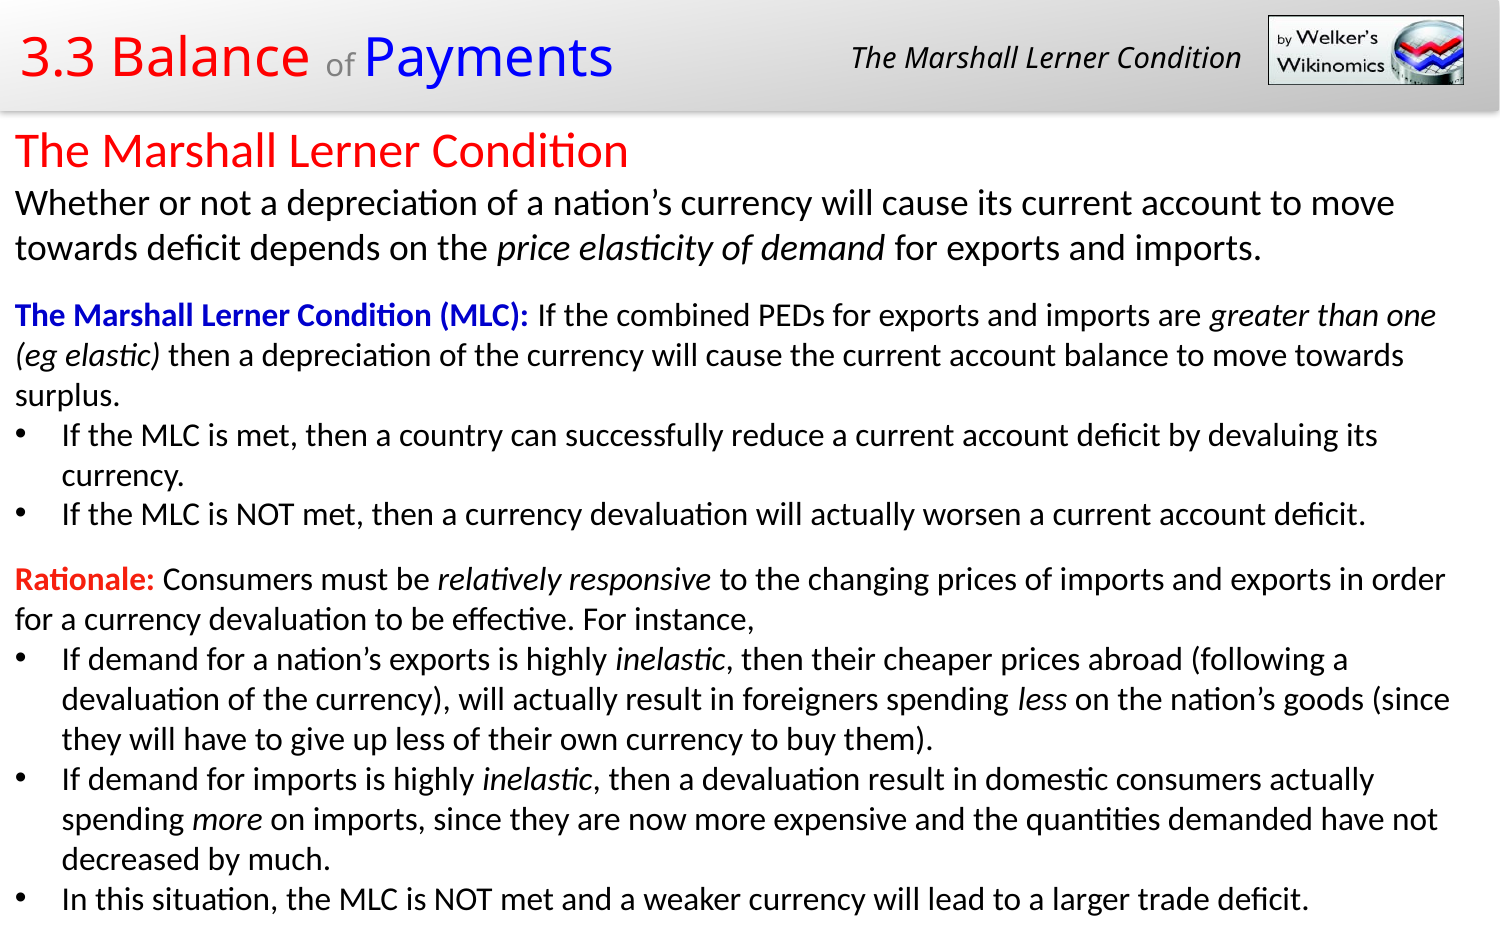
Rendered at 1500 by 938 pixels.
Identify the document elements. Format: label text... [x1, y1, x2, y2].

text_box The Marshall Lerner Condition Whether or not a depreciation of a nation’s currency will cause its current account to move towards deficit depends on the price elasticity of demand for exports and imports. The Marshall Lerner Condition (MLC): If the combined PEDs for exports and imports are greater than one (eg elastic) then a depreciation of the currency will cause the current account balance to move towards surplus. If the MLC is met, then a country can successfully reduce a current account deficit by devaluing its currency. If the MLC is NOT met, then a currency devaluation will actually worsen a current account deficit. Rationale: Consumers must be relatively responsive to the changing prices of imports and exports in order for a currency devaluation to be effective. For instance, If demand for a nation’s exports is highly inelastic, then their cheaper prices abroad (following a devaluation of the currency), will actually result in foreigners spending less on the nation’s goods (since they will have to give up less of their own currency to buy them). If demand for imports is highly inelastic, then a devaluation result in domestic consumers actually spending more on imports, since they are now more expensive and the quantities demanded have not decreased by much. In this situation, the MLC is NOT met and a weaker currency will lead to a larger trade deficit. [0, 110, 1500, 938]
text_box The Marshall Lerner Condition [837, 33, 1256, 81]
picture [1268, 15, 1464, 85]
